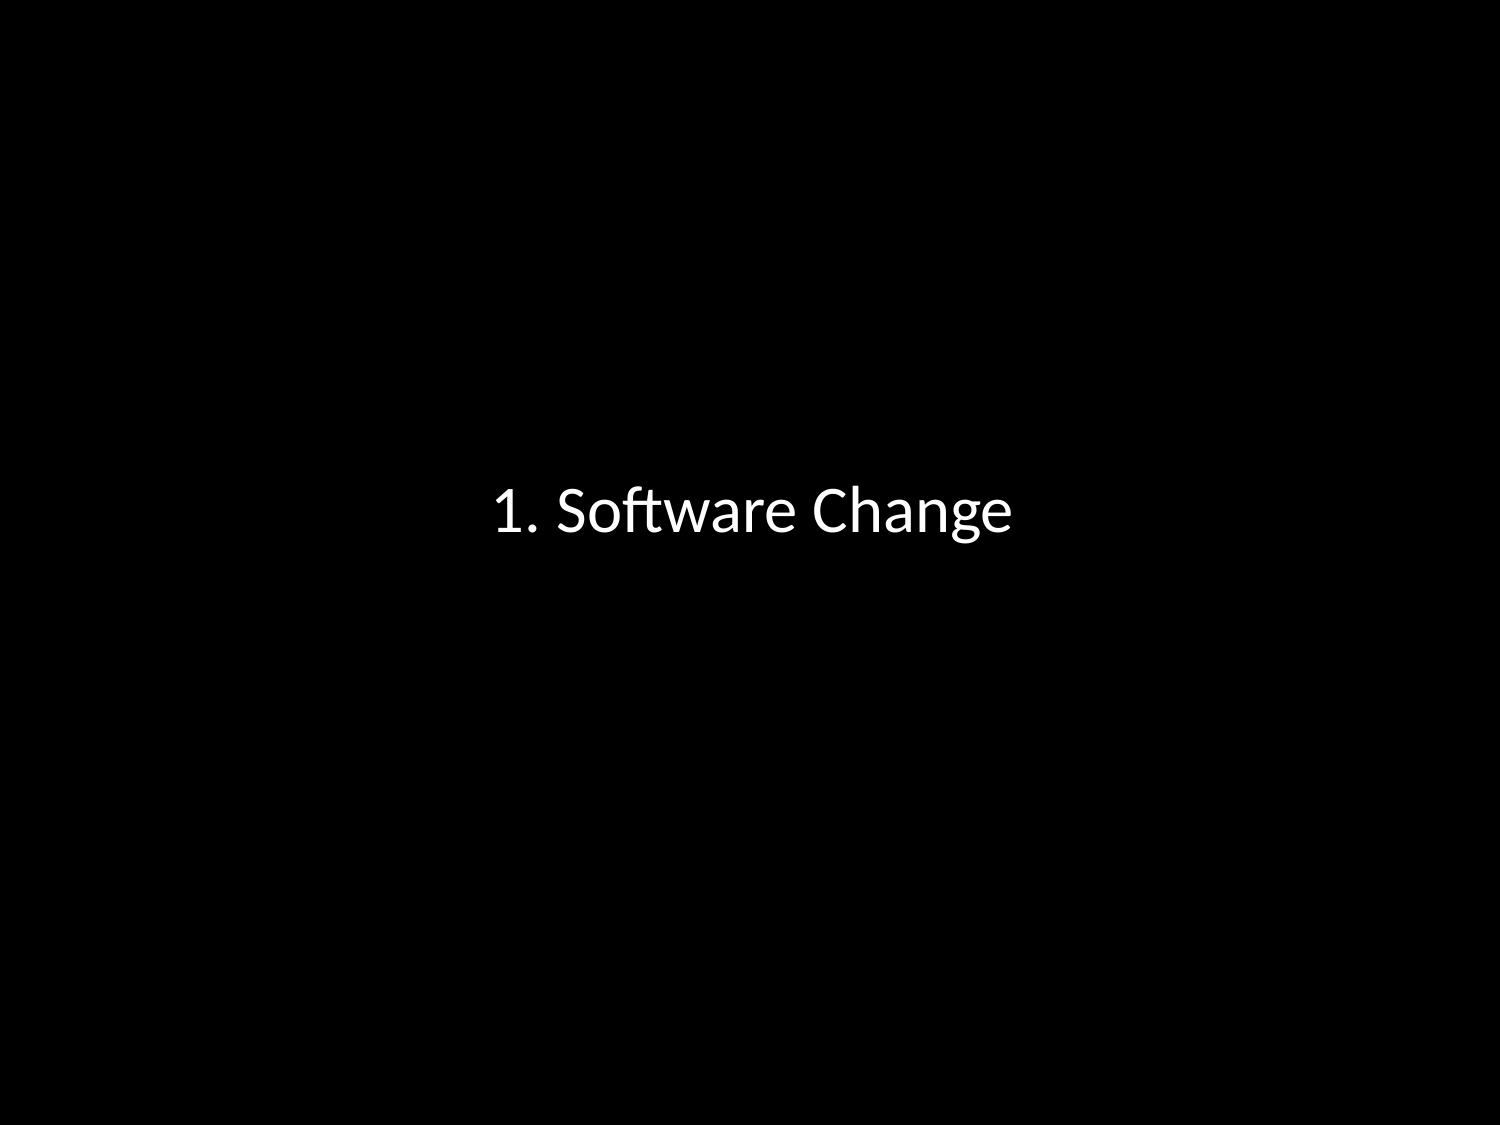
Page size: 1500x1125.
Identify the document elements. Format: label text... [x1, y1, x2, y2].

text_box 1. Software Change [459, 458, 1046, 599]
